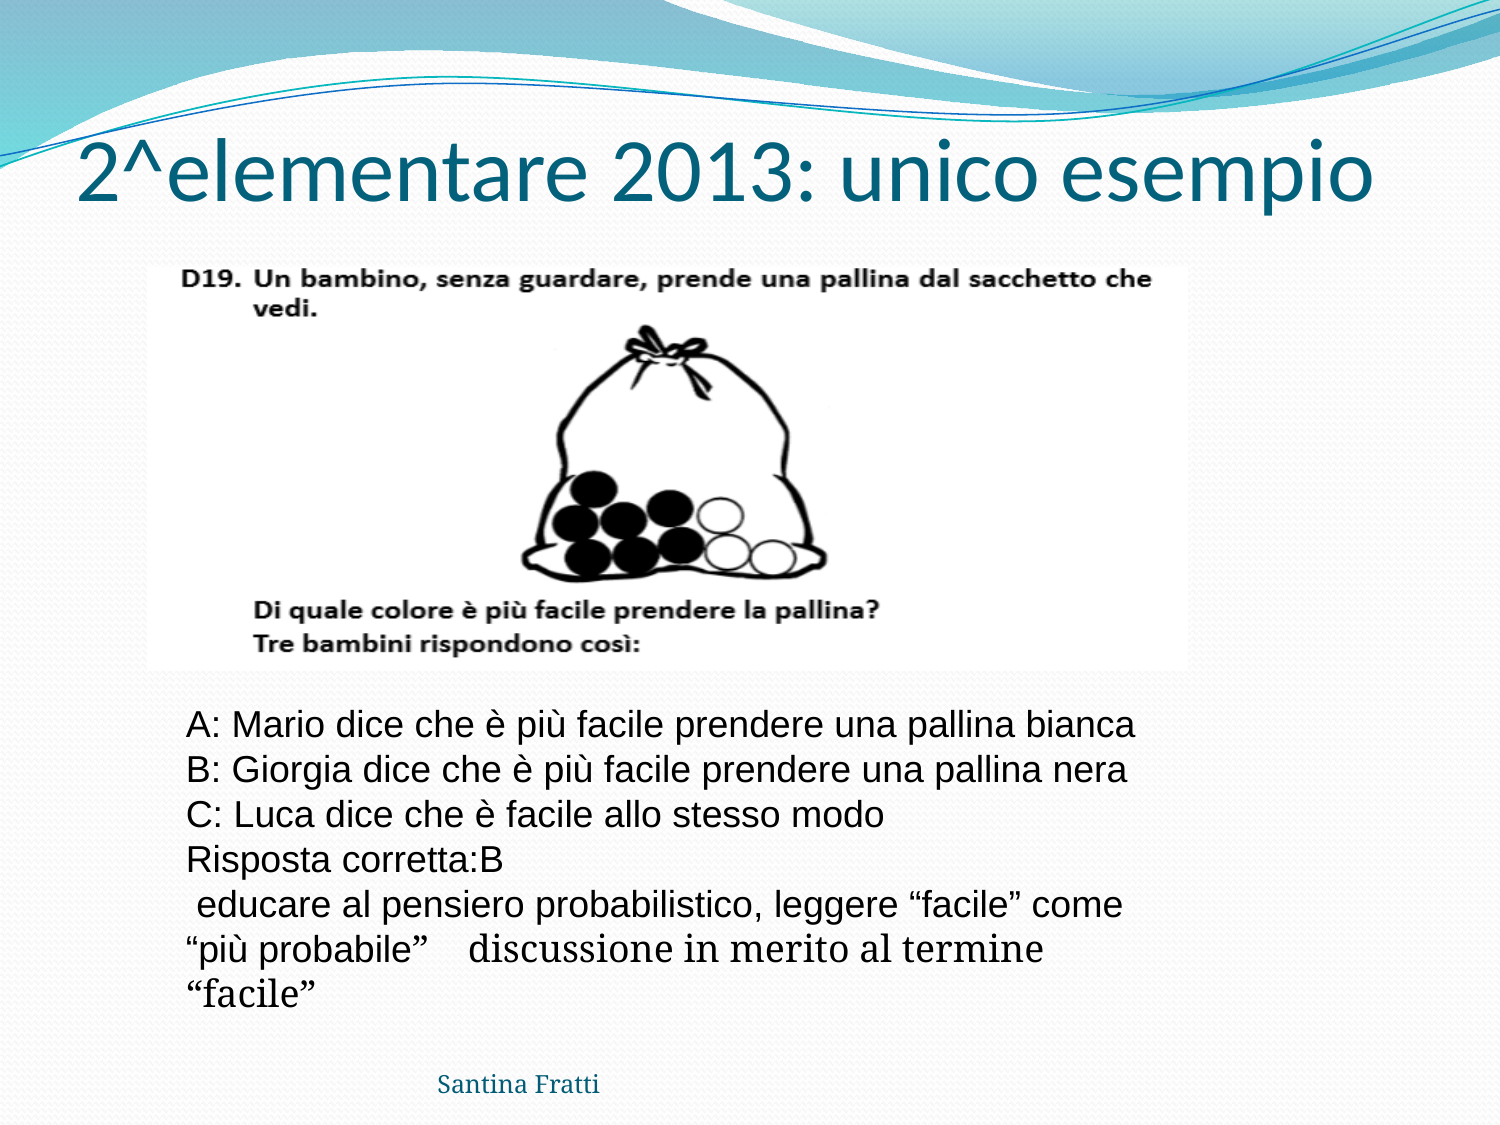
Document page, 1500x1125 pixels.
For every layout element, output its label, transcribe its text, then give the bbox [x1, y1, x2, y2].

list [147, 266, 1188, 672]
text_box A: Mario dice che è più facile prendere una pallina bianca B: Giorgia dice che è più facile prendere una pallina nera C: Luca dice che è facile allo stesso modo Risposta corretta:B educare al pensiero probabilistico, leggere “facile” come “più probabile” discussione in merito al termine “facile” [171, 692, 1199, 1023]
footer Santina Fratti [437, 1042, 988, 1103]
title 2^elementare 2013: unico esempio [75, 101, 1425, 220]
